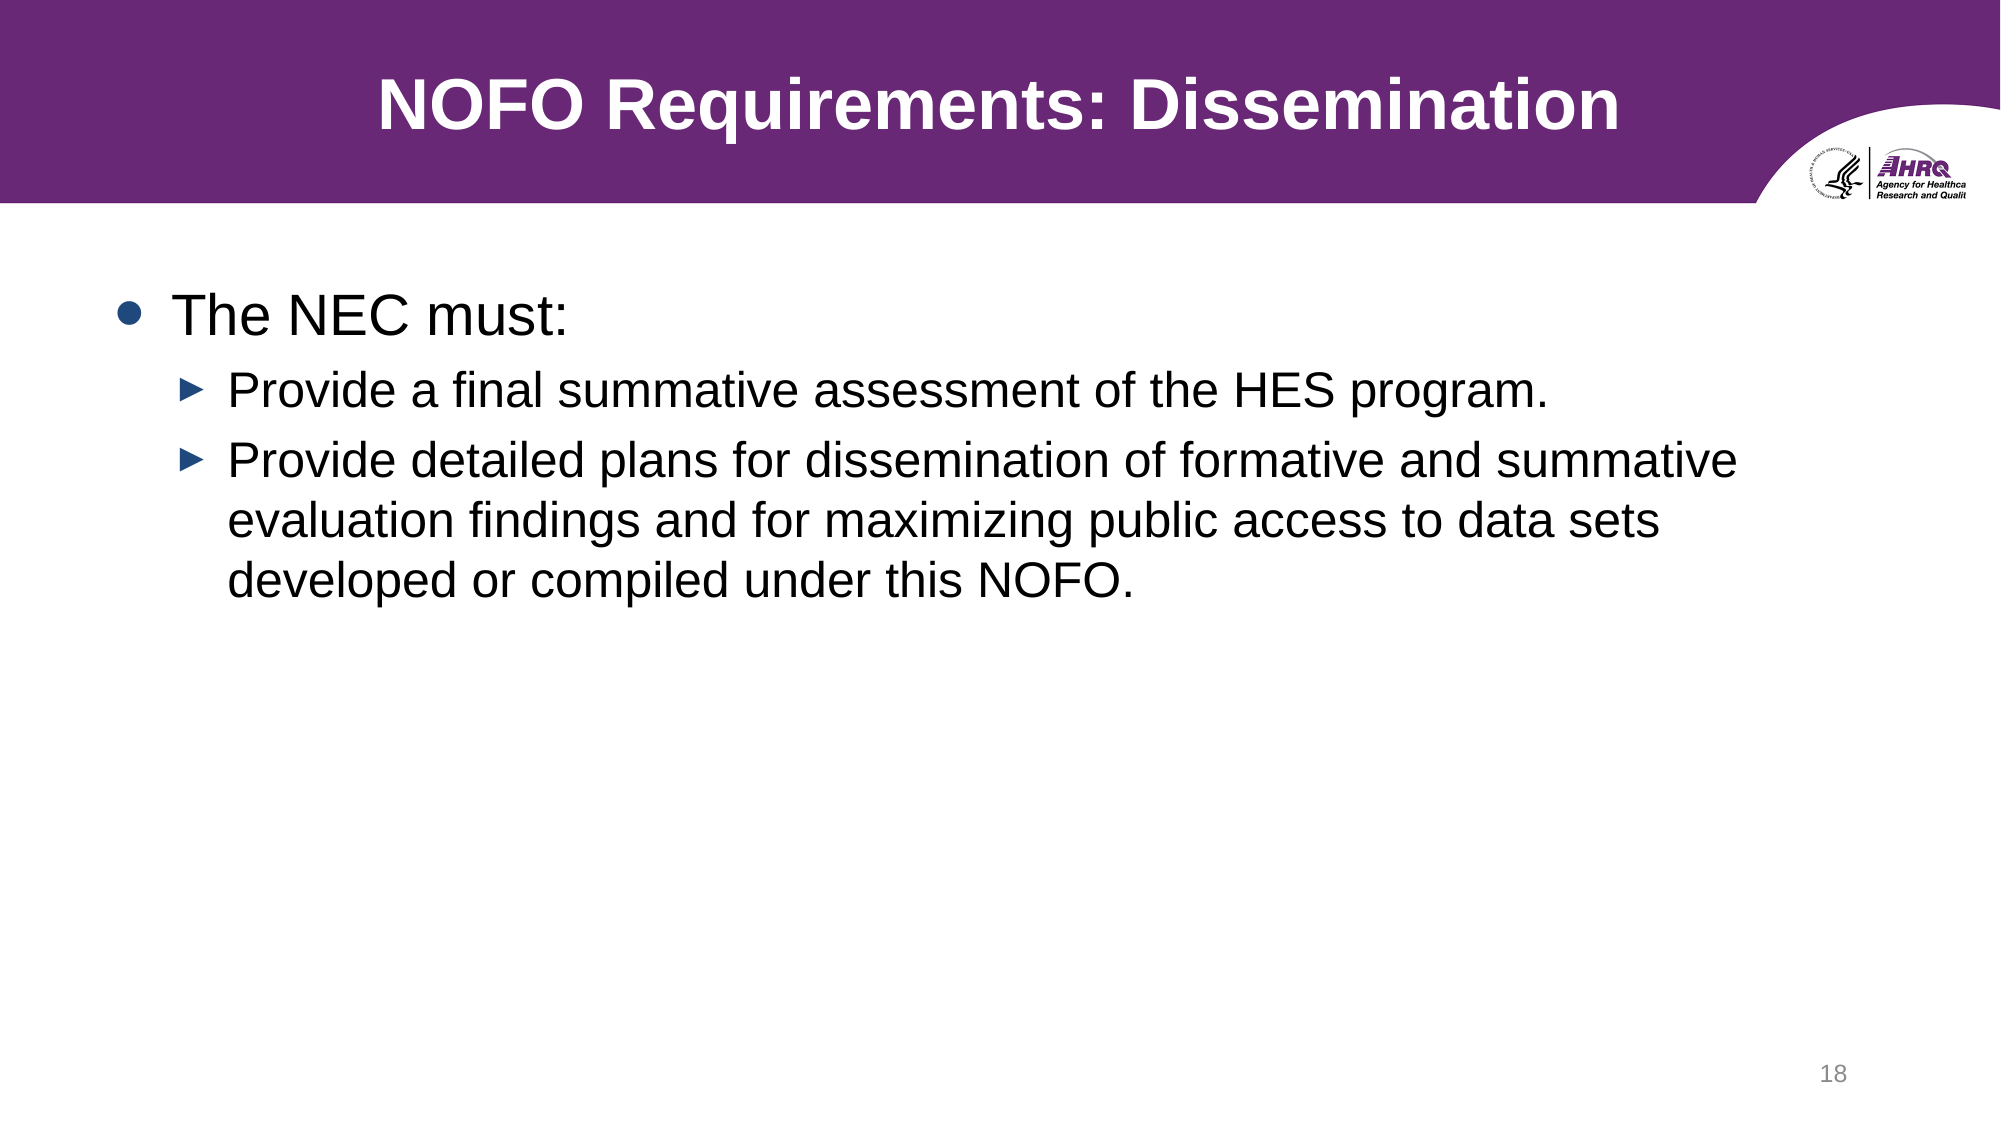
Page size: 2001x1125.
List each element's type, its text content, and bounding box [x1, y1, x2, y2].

title NOFO Requirements: Dissemination [275, 50, 1725, 152]
list The NEC must: Provide a final summative assessment of the HES program. Provide detailed plans for dissemination of formative and summative evaluation findings and for maximizing public access to data sets developed or compiled under this NOFO. [99, 270, 1900, 1013]
slide_number 18 [1412, 1042, 1863, 1103]
picture [0, 0, 2001, 1125]
